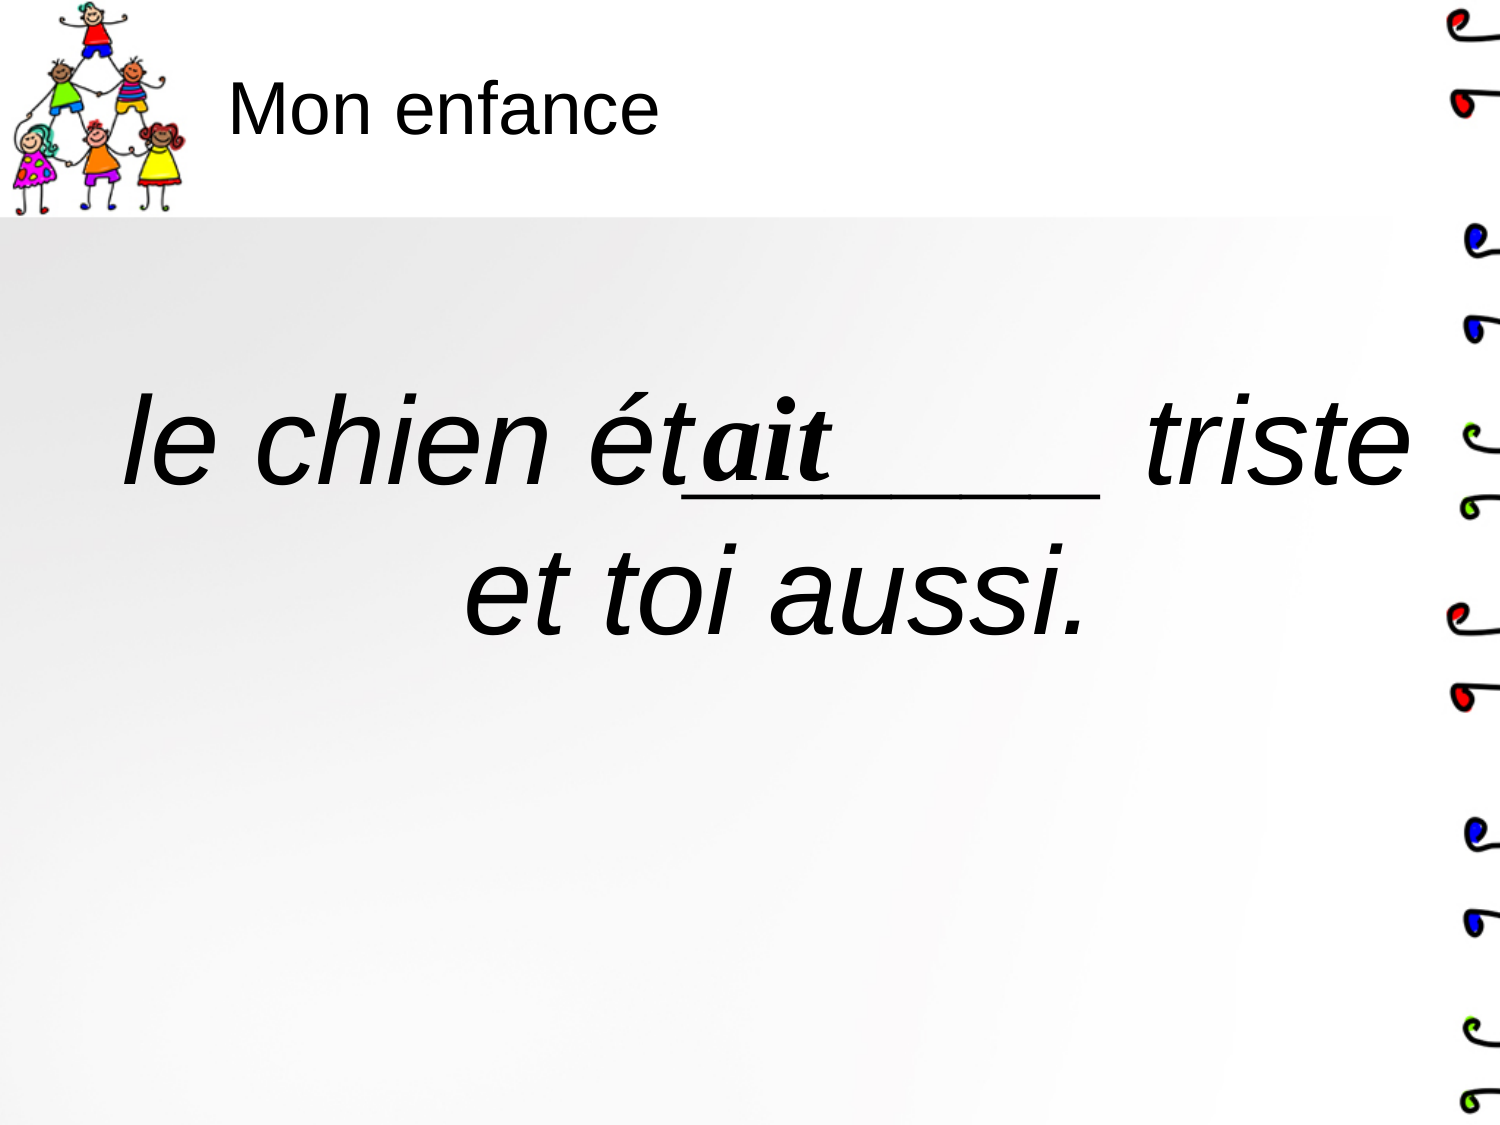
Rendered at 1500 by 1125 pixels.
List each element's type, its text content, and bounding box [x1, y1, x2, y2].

title Mon enfance [212, 16, 1463, 192]
list le chien ét______ triste et toi aussi. [74, 352, 1463, 1125]
picture [0, 0, 1500, 1125]
text_box ait [687, 352, 988, 550]
